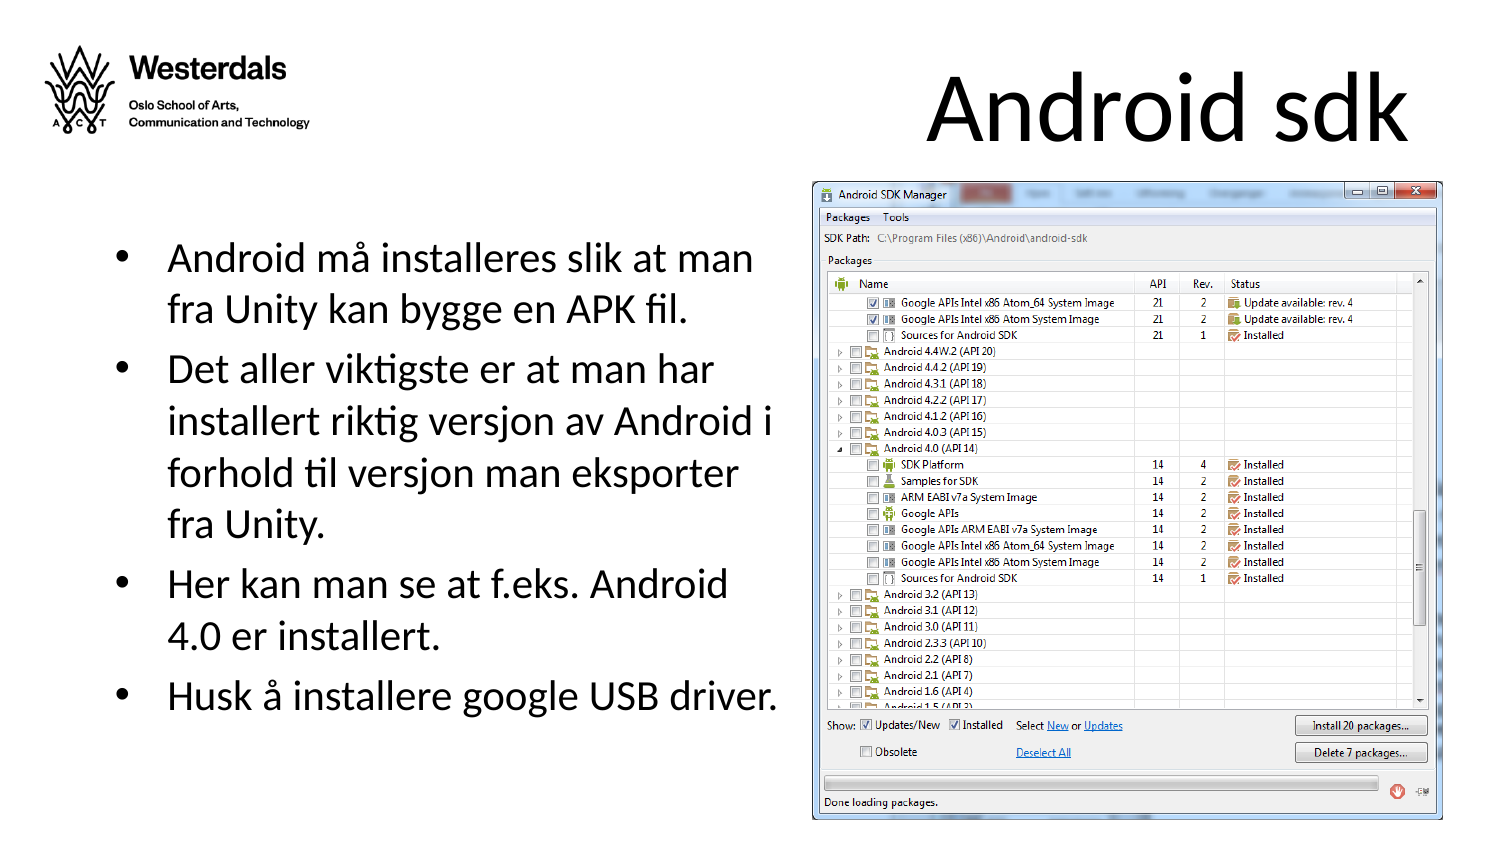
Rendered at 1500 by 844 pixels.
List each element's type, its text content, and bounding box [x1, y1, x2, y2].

picture [812, 180, 1443, 820]
text_box Android sdk [74, 33, 1425, 175]
picture [0, 0, 327, 149]
text_box [74, 196, 798, 754]
text_box Android må installeres slik at man fra Unity kan bygge en APK fil. Det aller viktigste er at man har installert riktig versjon av Android i forhold til versjon man eksporter fra Unity. Her kan man se at f.eks. Android 4.0 er installert. Husk å installere google USB driver. [99, 221, 798, 779]
